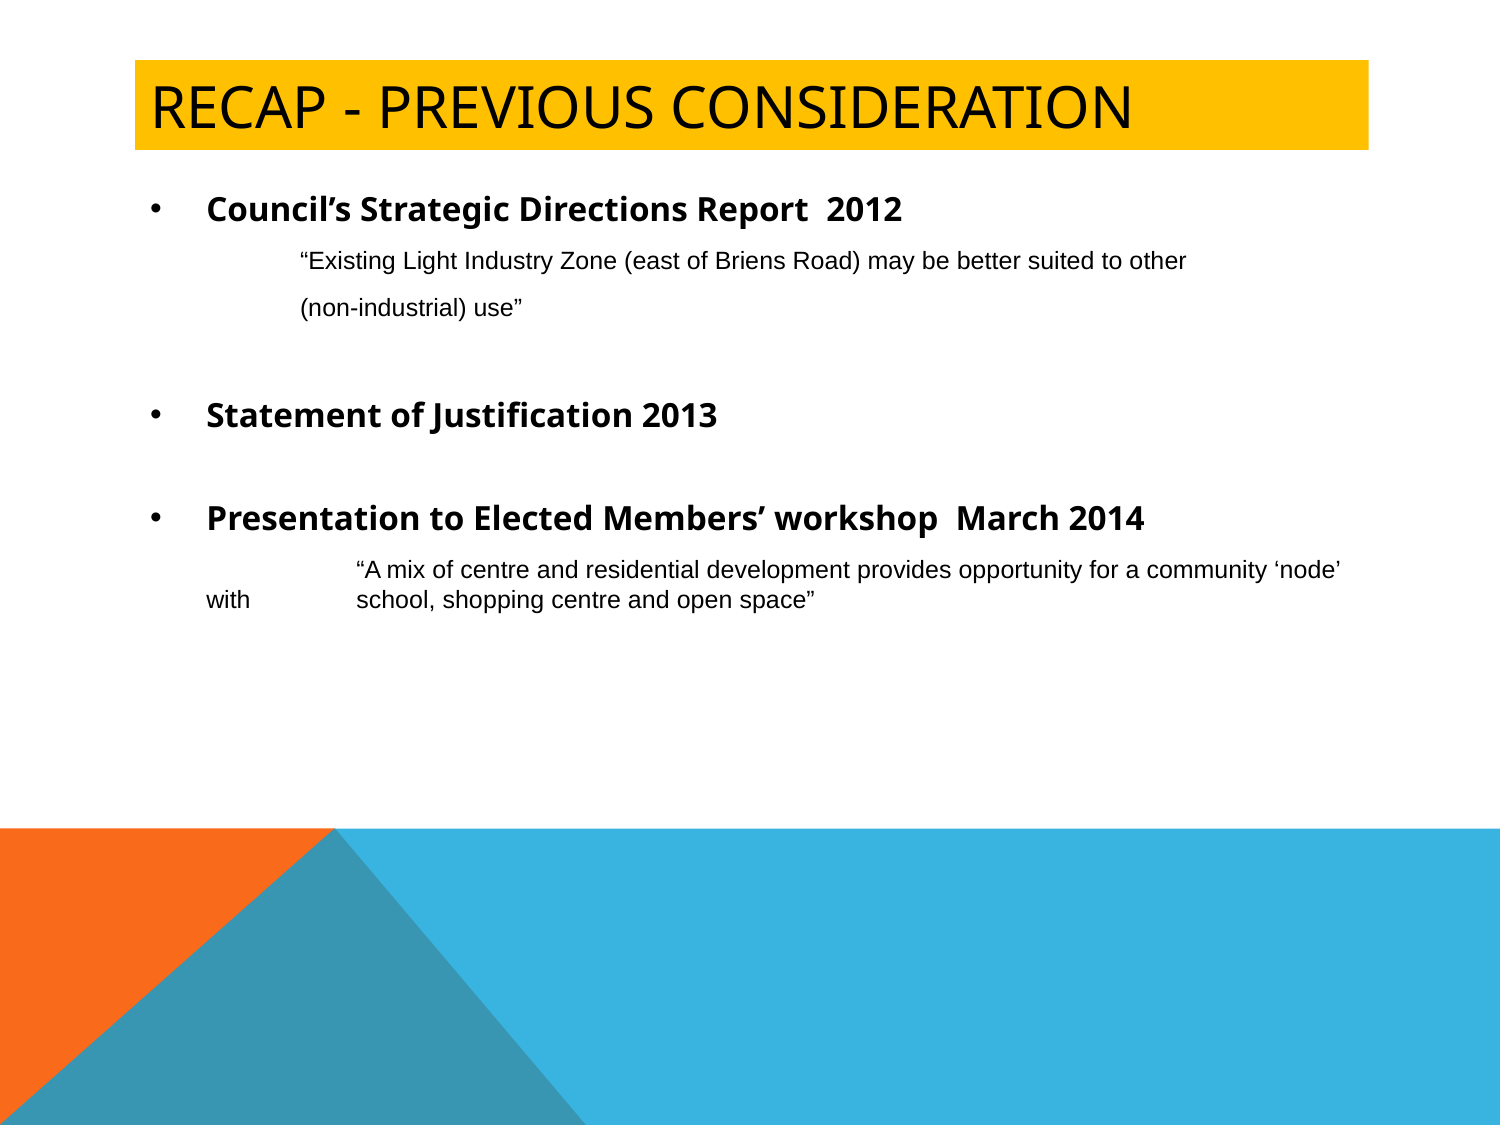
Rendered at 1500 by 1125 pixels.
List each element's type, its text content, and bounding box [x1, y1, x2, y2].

list Council’s Strategic Directions Report 2012 “Existing Light Industry Zone (east of Briens Road) may be better suited to other (non-industrial) use” Statement of Justification 2013 Presentation to Elected Members’ workshop March 2014 “A mix of centre and residential development provides opportunity for a community ‘node’ with school, shopping centre and open space” [135, 180, 1369, 768]
title Recap - Previous consideration [135, 60, 1369, 150]
